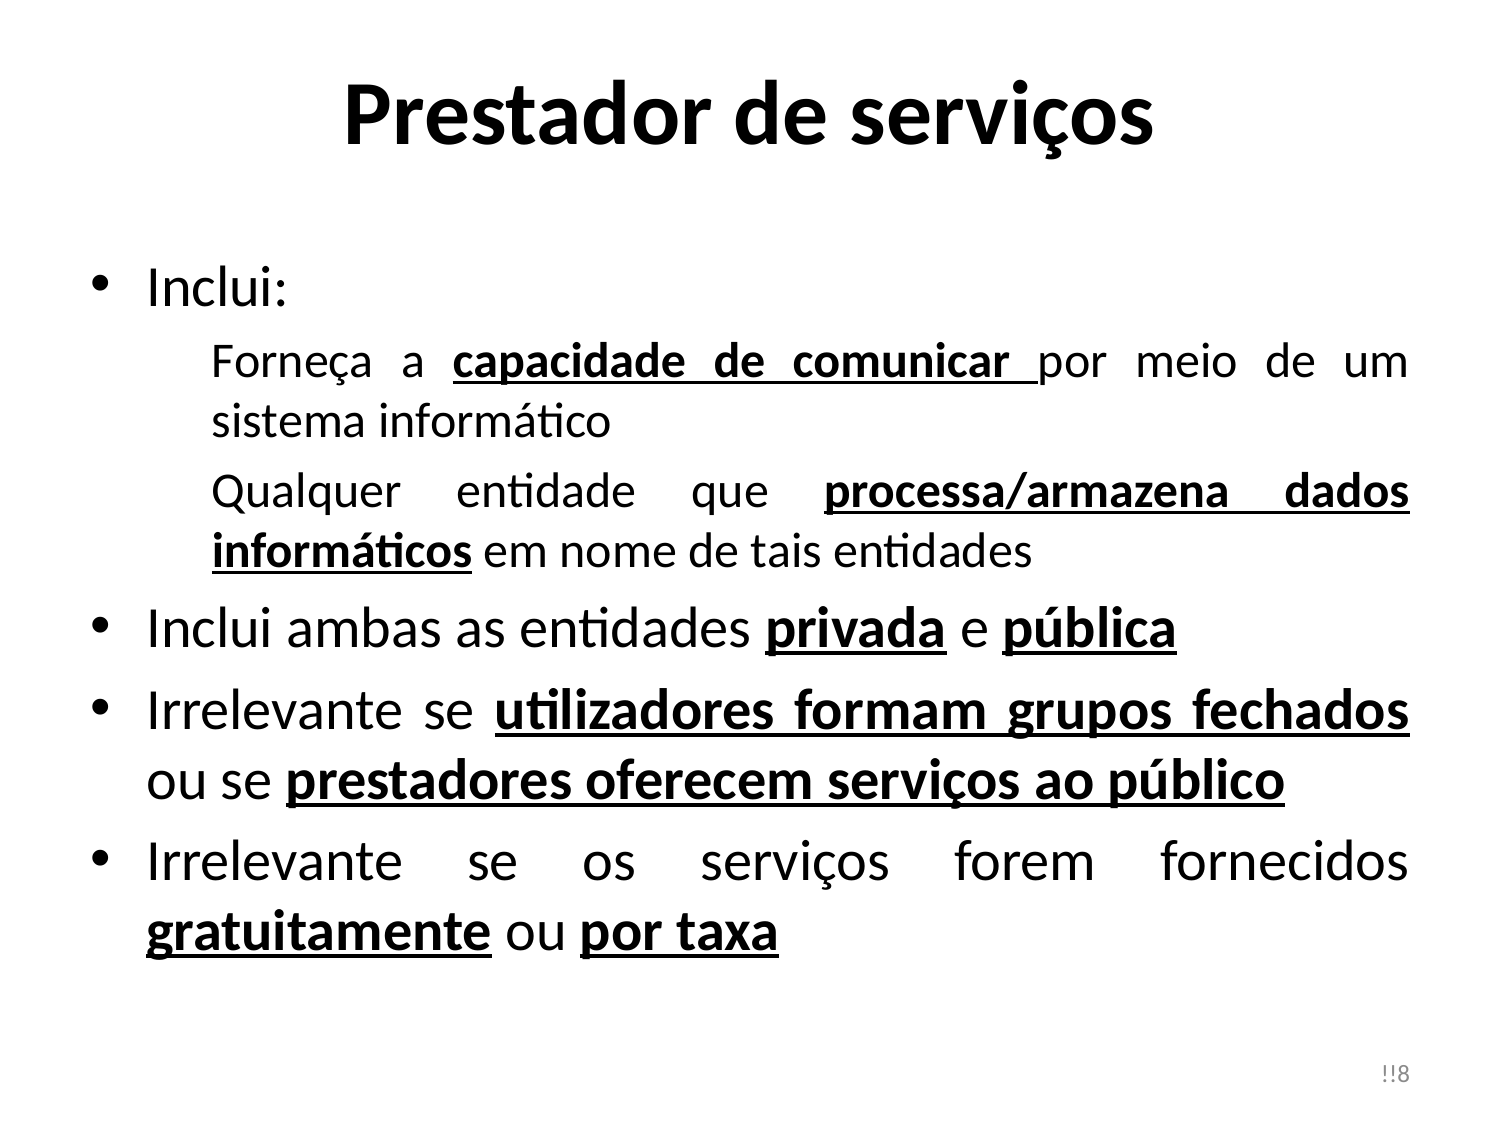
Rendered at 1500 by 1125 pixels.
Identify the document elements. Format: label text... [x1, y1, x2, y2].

list Inclui: Forneça a capacidade de comunicar por meio de um sistema informático Qualquer entidade que processa/armazena dados informáticos em nome de tais entidades Inclui ambas as entidades privada e pública Irrelevante se utilizadores formam grupos fechados ou se prestadores oferecem serviços ao público Irrelevante se os serviços forem fornecidos gratuitamente ou por taxa [75, 240, 1425, 1043]
title Prestador de serviços [75, 45, 1425, 233]
slide_number !!8 [1074, 1042, 1425, 1103]
